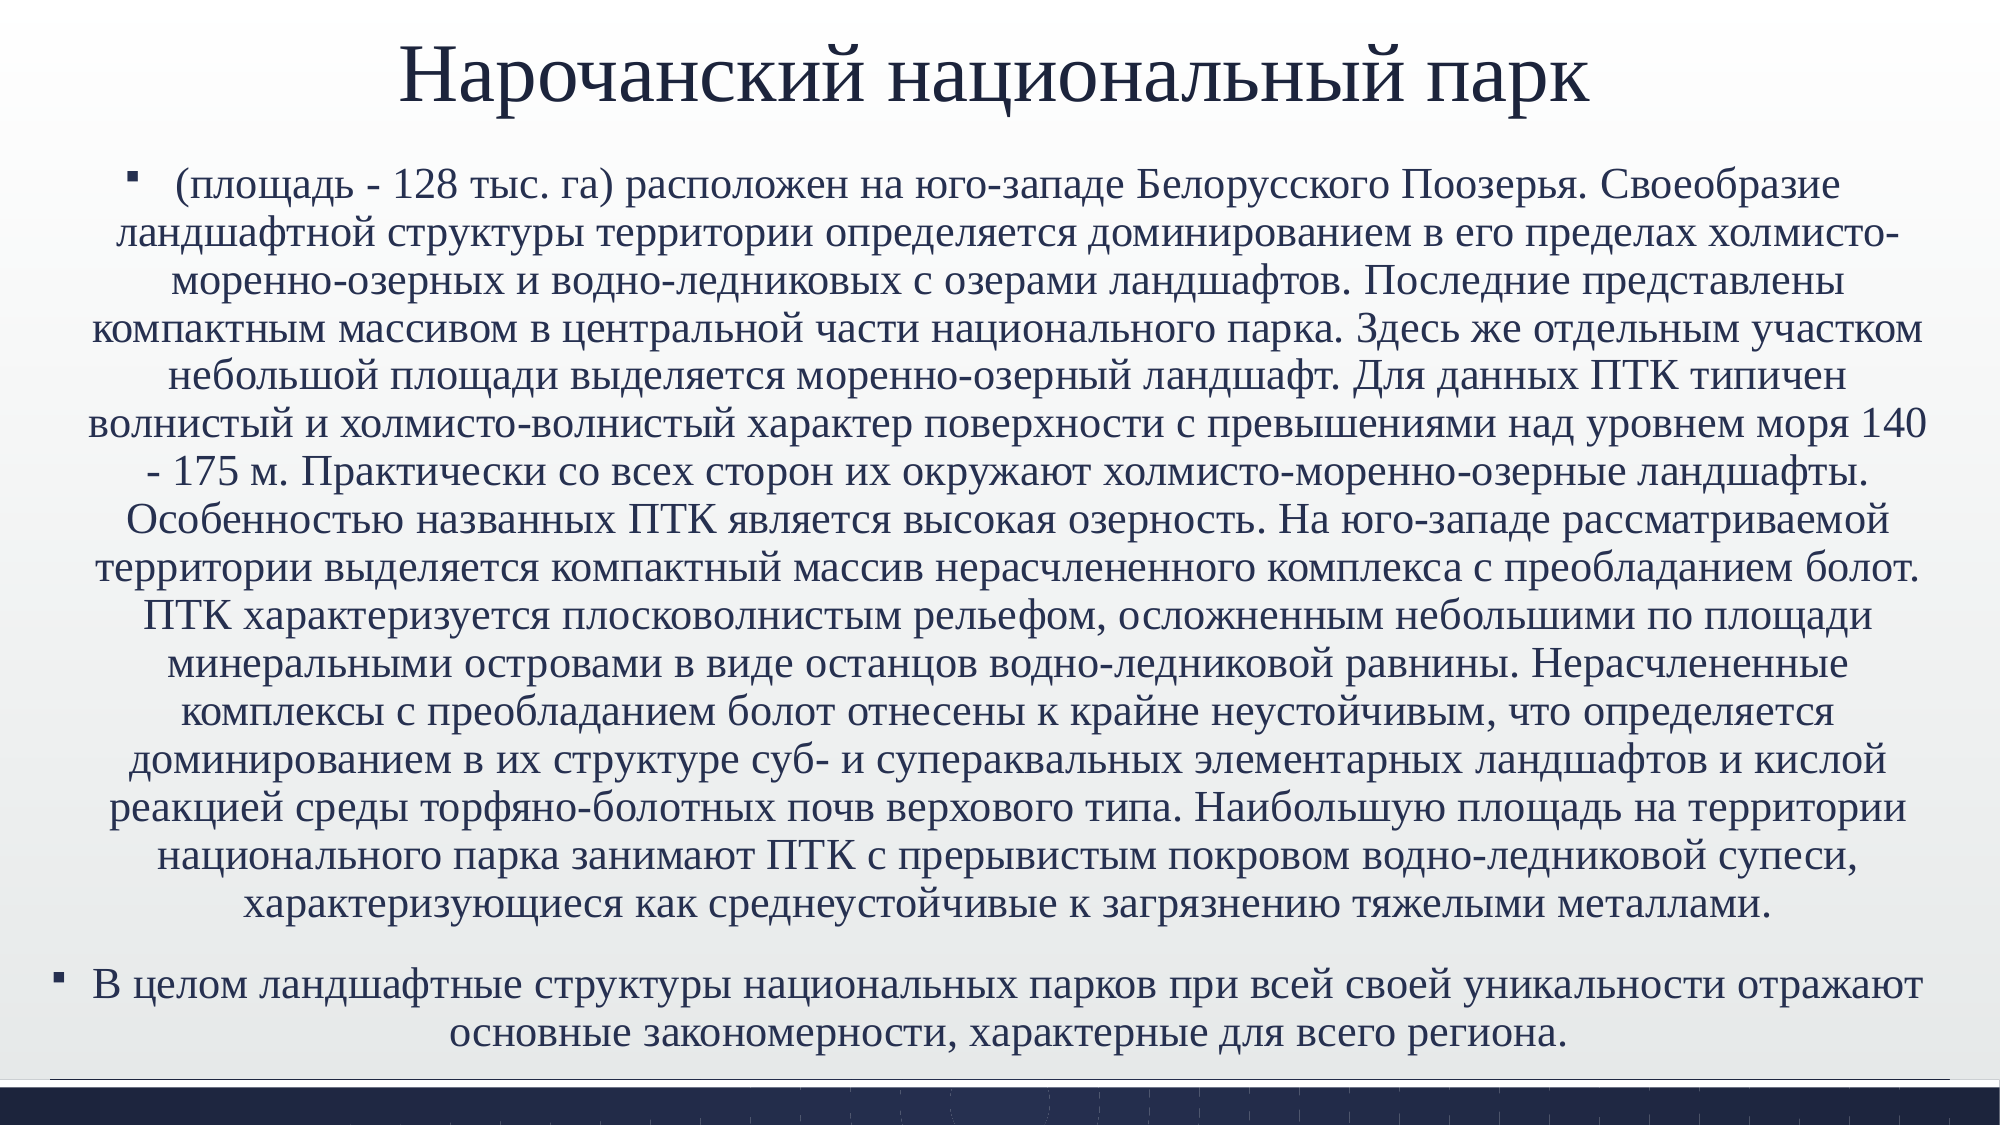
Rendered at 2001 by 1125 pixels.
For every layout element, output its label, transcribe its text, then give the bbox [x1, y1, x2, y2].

title Нарочанский национальный парк [214, 0, 1775, 127]
list (площадь - 128 тыс. га) расположен на юго-западе Белорусского Поозерья. Своеобразие ландшафтной структуры территории определяется доминированием в его пределах холмисто-моренно-озерных и водно-ледниковых с озерами ландшафтов. Последние представлены компактным массивом в центральной части национального парка. Здесь же отдельным участком небольшой площади выделяется моренно-озерный ландшафт. Для данных ПТК типичен волнистый и холмисто-волнистый характер поверхности с превышениями над уровнем моря 140 - 175 м. Практически со всех сторон их окружают холмисто-моренно-озерные ландшафты. Особенностью названных ПТК является высокая озерность. На юго-западе рассматриваемой территории выделяется компактный массив нерасчлененного комплекса с преобладанием болот. ПТК характеризуется плосковолнистым рельефом, осложненным небольшими по площади минеральными островами в виде останцов водно-ледниковой равнины. Нерасчлененные комплексы с преобладанием болот отнесены к крайне неустойчивым, что определяется доминированием в их структуре суб- и супераквальных элементарных ландшафтов и кислой реакцией среды торфяно-болотных почв верхового типа. Наибольшую площадь на территории национального парка занимают ПТК с прерывистым покровом водно-ледниковой супеси, характеризующиеся как среднеустойчивые к загрязнению тяжелыми металлами. В целом ландшафтные структуры национальных парков при всей своей уникальности отражают основные закономерности, характерные для всего региона. [27, 152, 1950, 1079]
